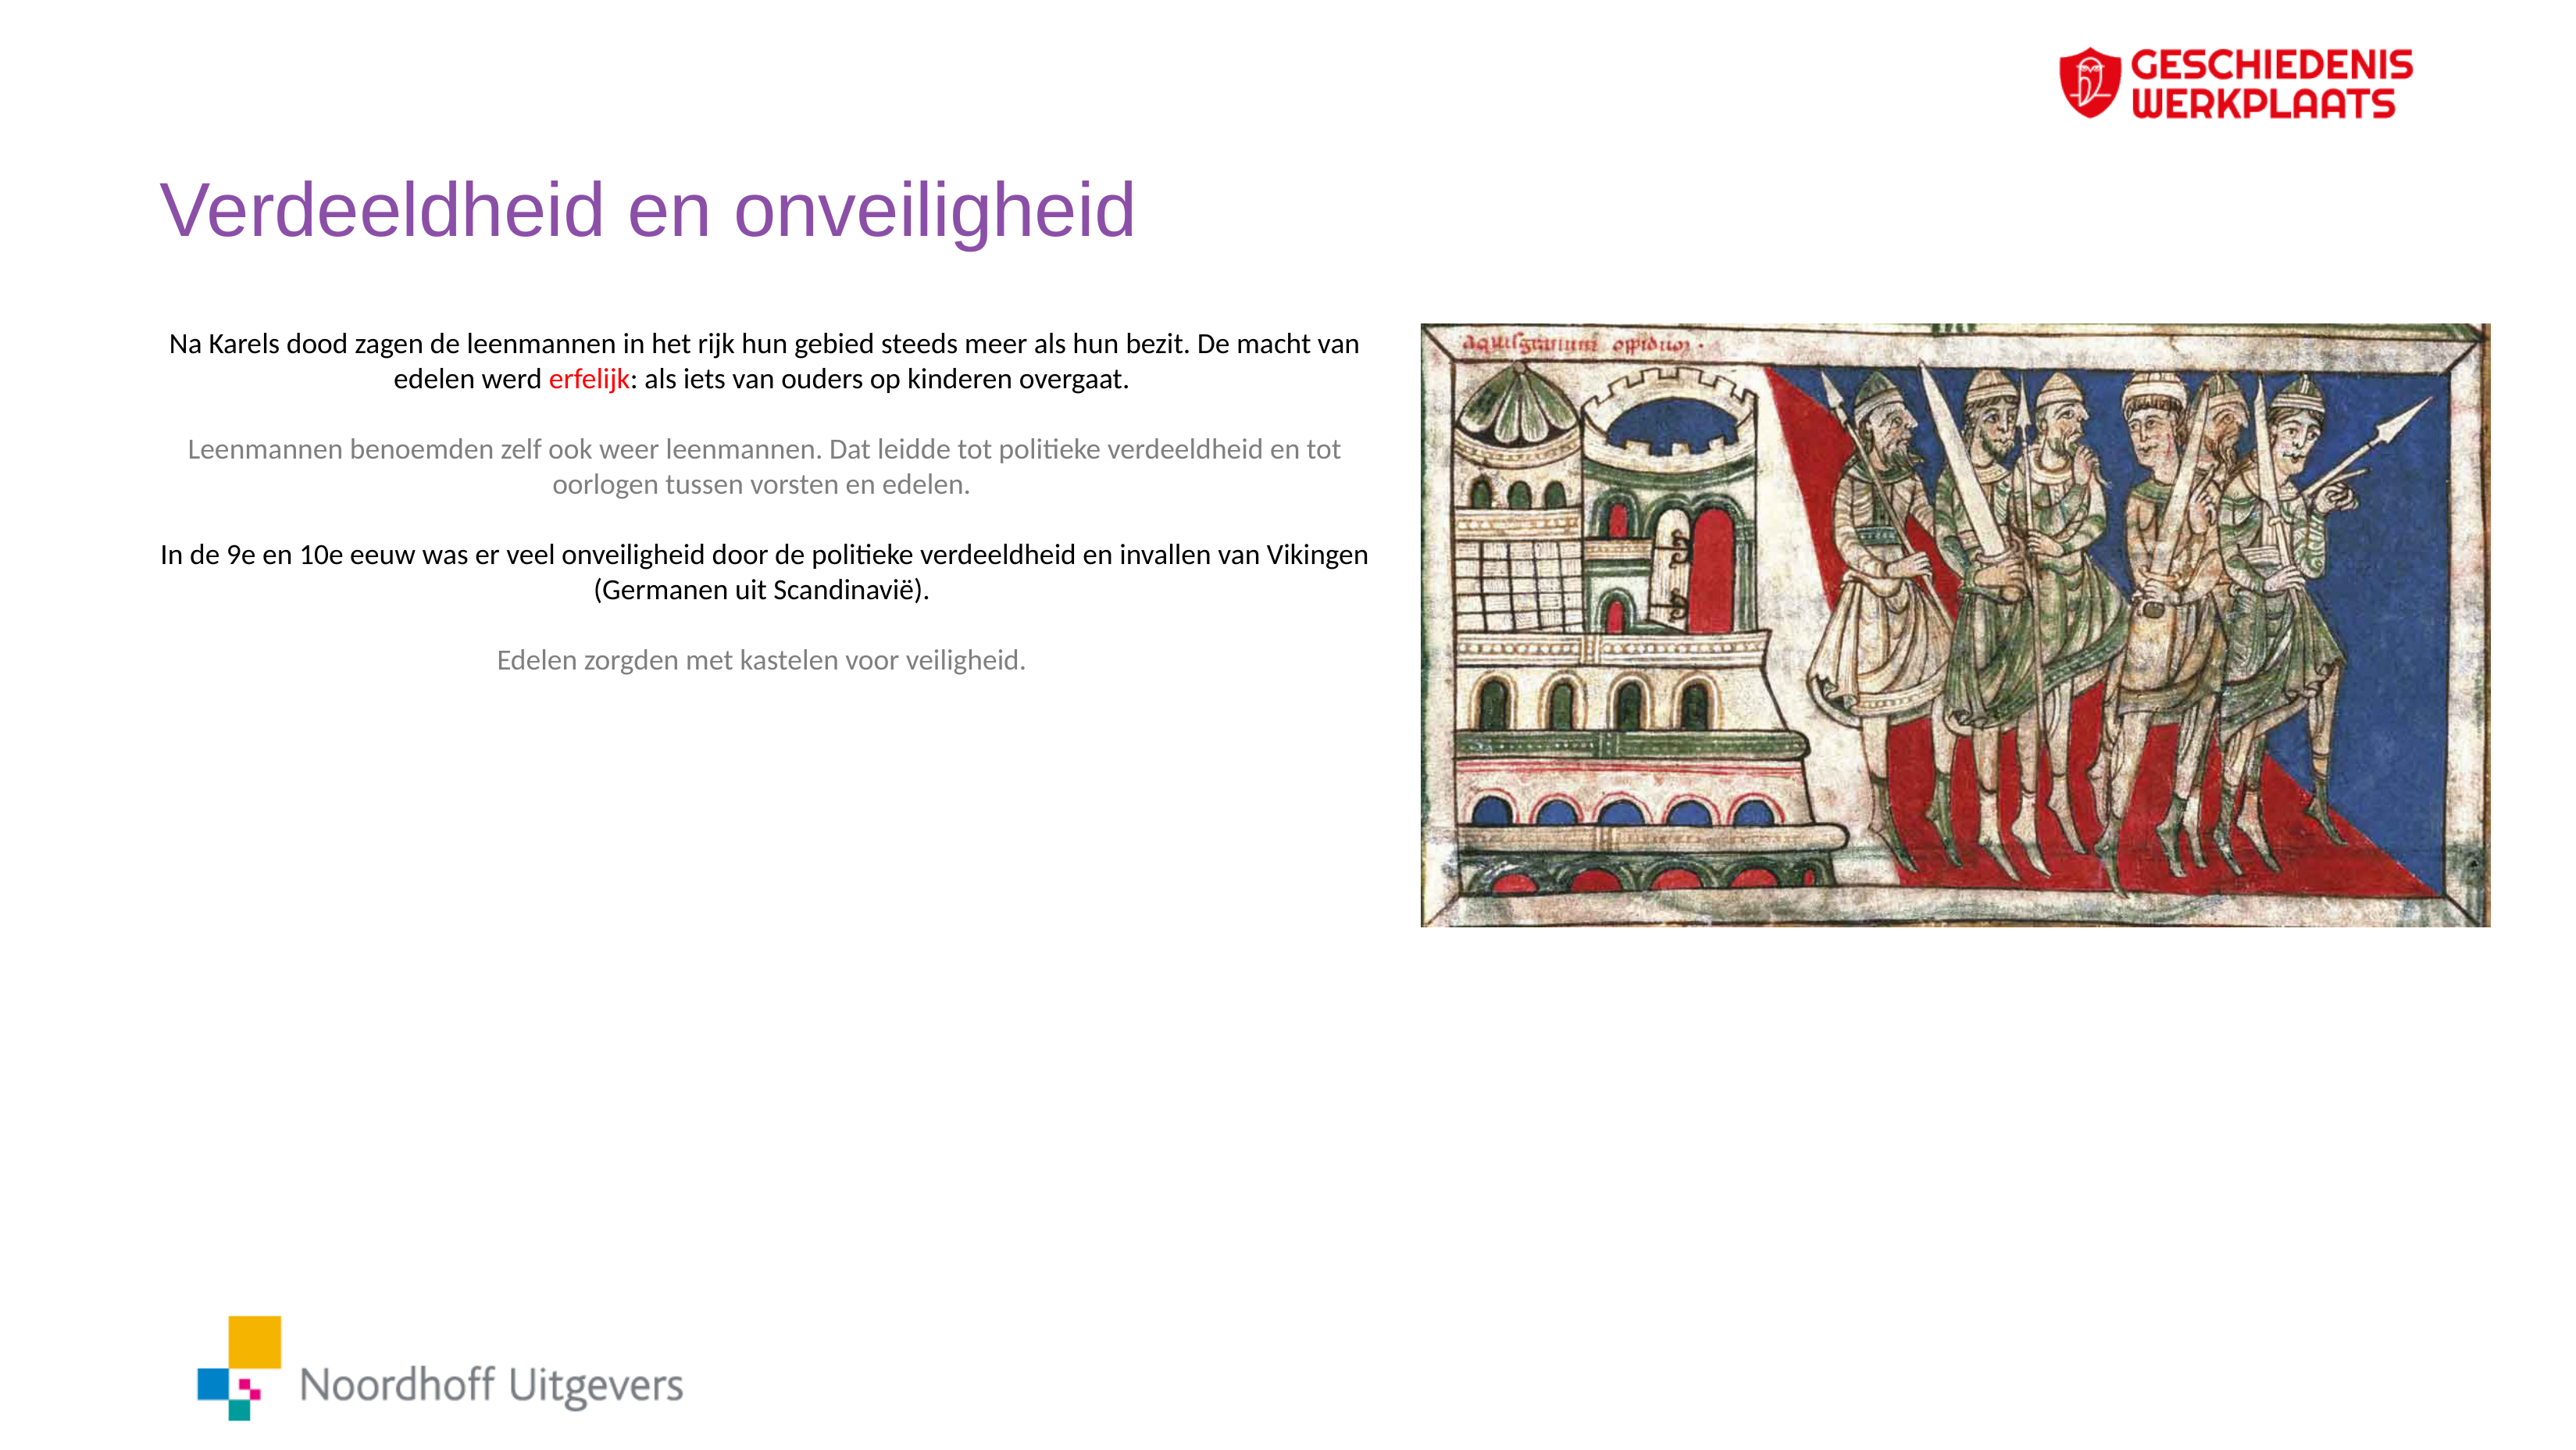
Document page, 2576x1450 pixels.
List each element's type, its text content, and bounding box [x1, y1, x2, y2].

picture [1421, 323, 2491, 927]
list Na Karels dood zagen de leenmannen in het rijk hun gebied steeds meer als hun bezit. De macht van edelen werd erfelijk: als iets van ouders op kinderen overgaat. Leenmannen benoemden zelf ook weer leenmannen. Dat leidde tot politieke verdeeldheid en tot oorlogen tussen vorsten en edelen. In de 9e en 10e eeuw was er veel onveiligheid door de politieke verdeeldheid en invallen van Vikingen (Germanen uit Scandinavië). Edelen zorgden met kastelen voor veiligheid. [159, 323, 1386, 1289]
title Verdeeldheid en onveiligheid [159, 159, 2416, 266]
picture [159, 1289, 802, 1449]
picture [1610, 0, 2576, 161]
